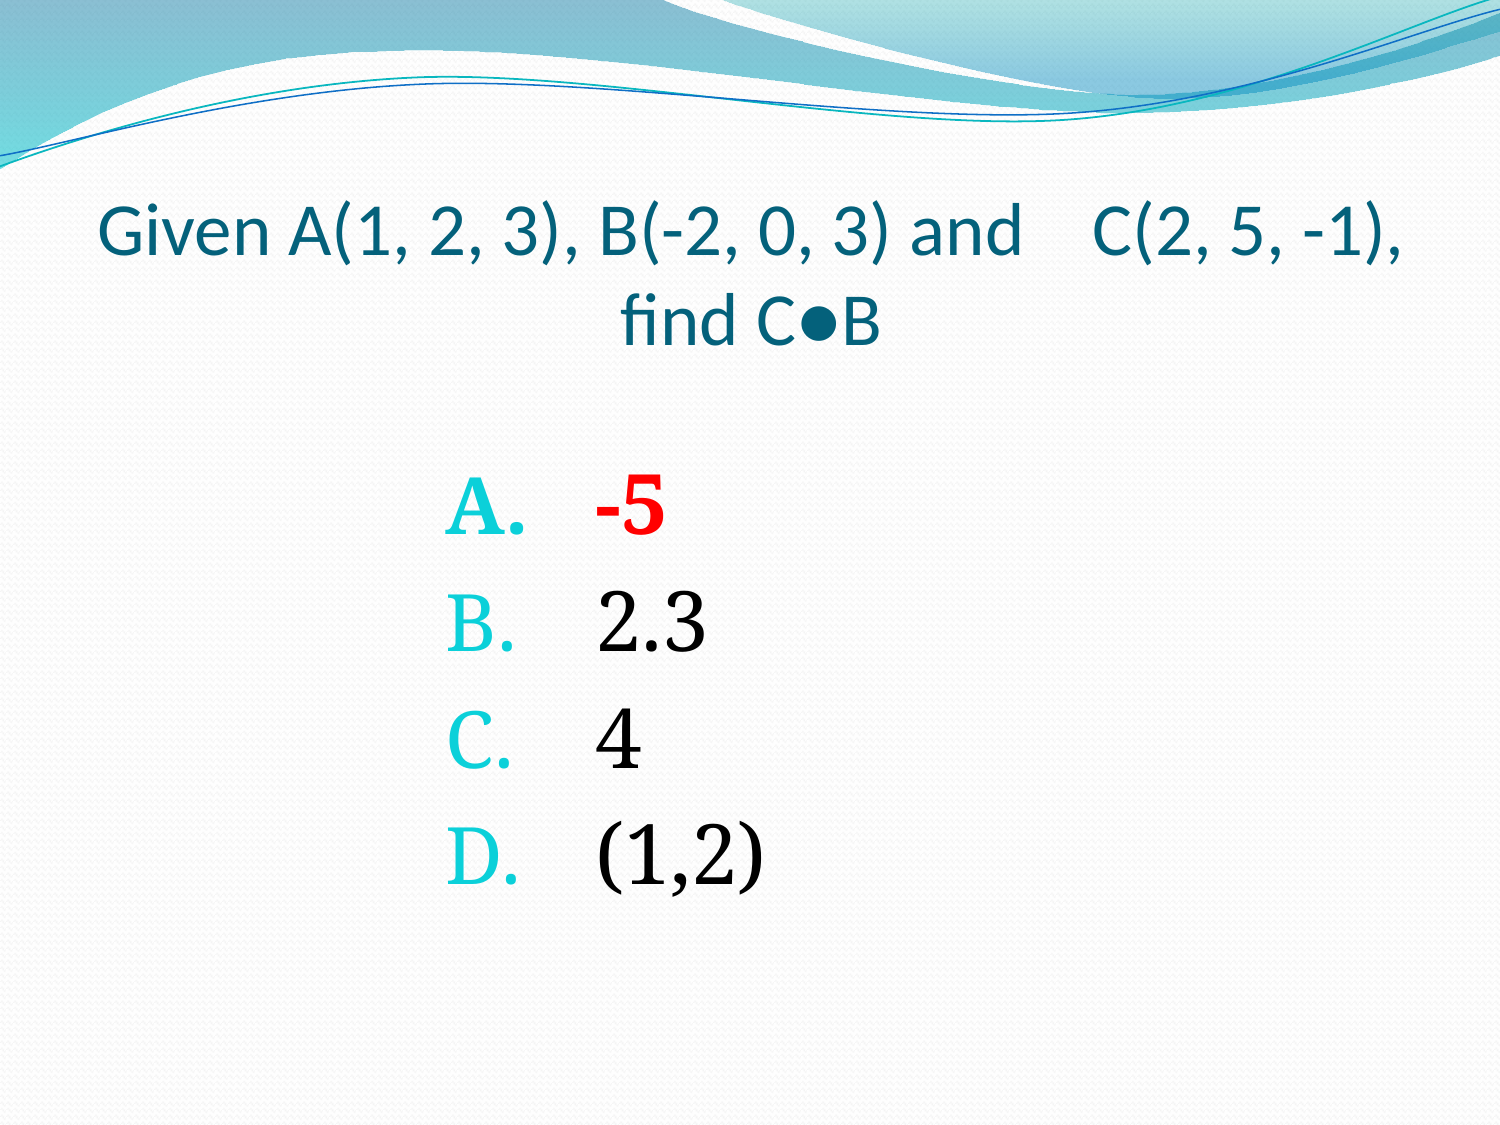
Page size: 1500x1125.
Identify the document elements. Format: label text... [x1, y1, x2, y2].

title Given A(1, 2, 3), B(-2, 0, 3) and C(2, 5, -1), find C●B [76, 172, 1427, 361]
list -5 2.3 4 (1,2) [431, 444, 1425, 1038]
